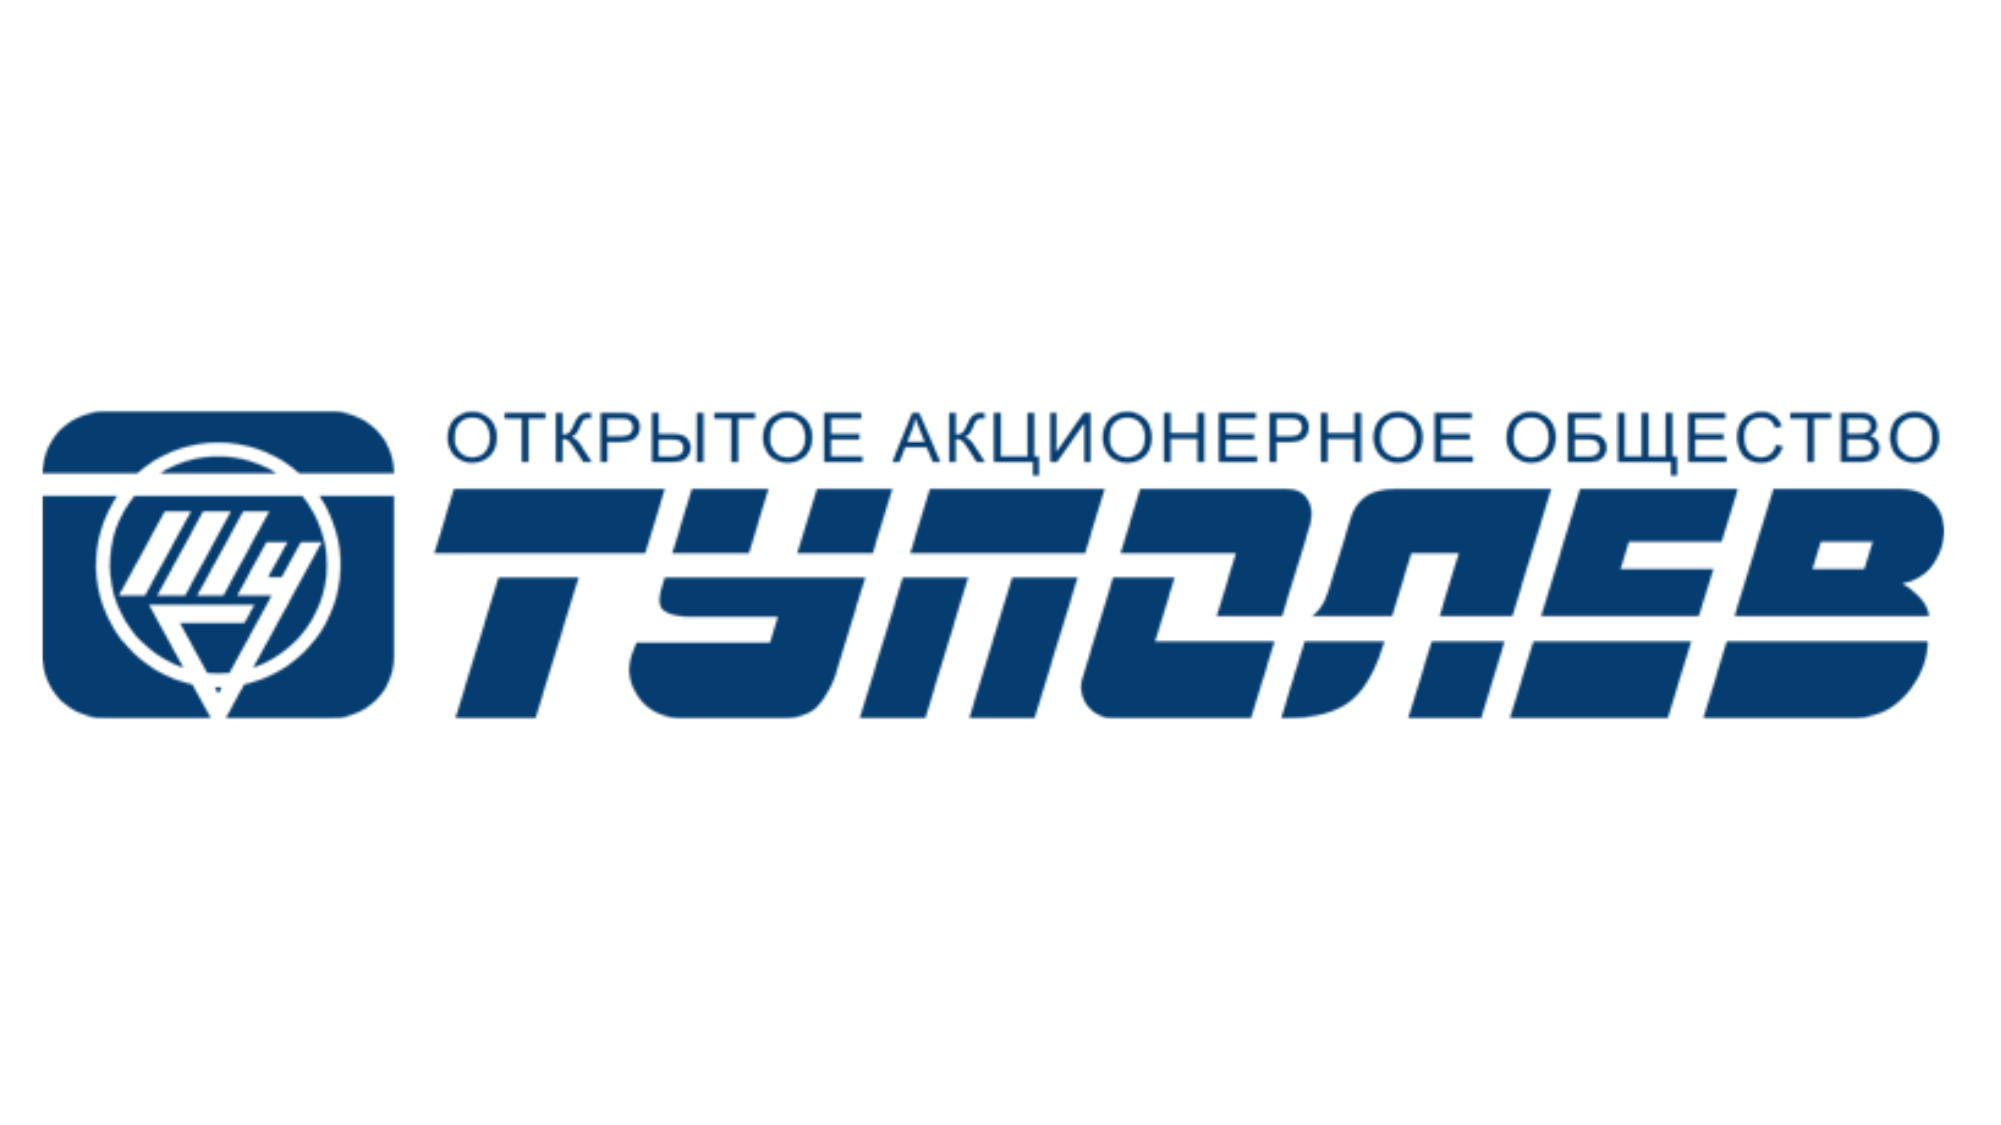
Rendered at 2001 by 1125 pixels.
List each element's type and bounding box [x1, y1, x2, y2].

picture [15, 394, 1972, 737]
